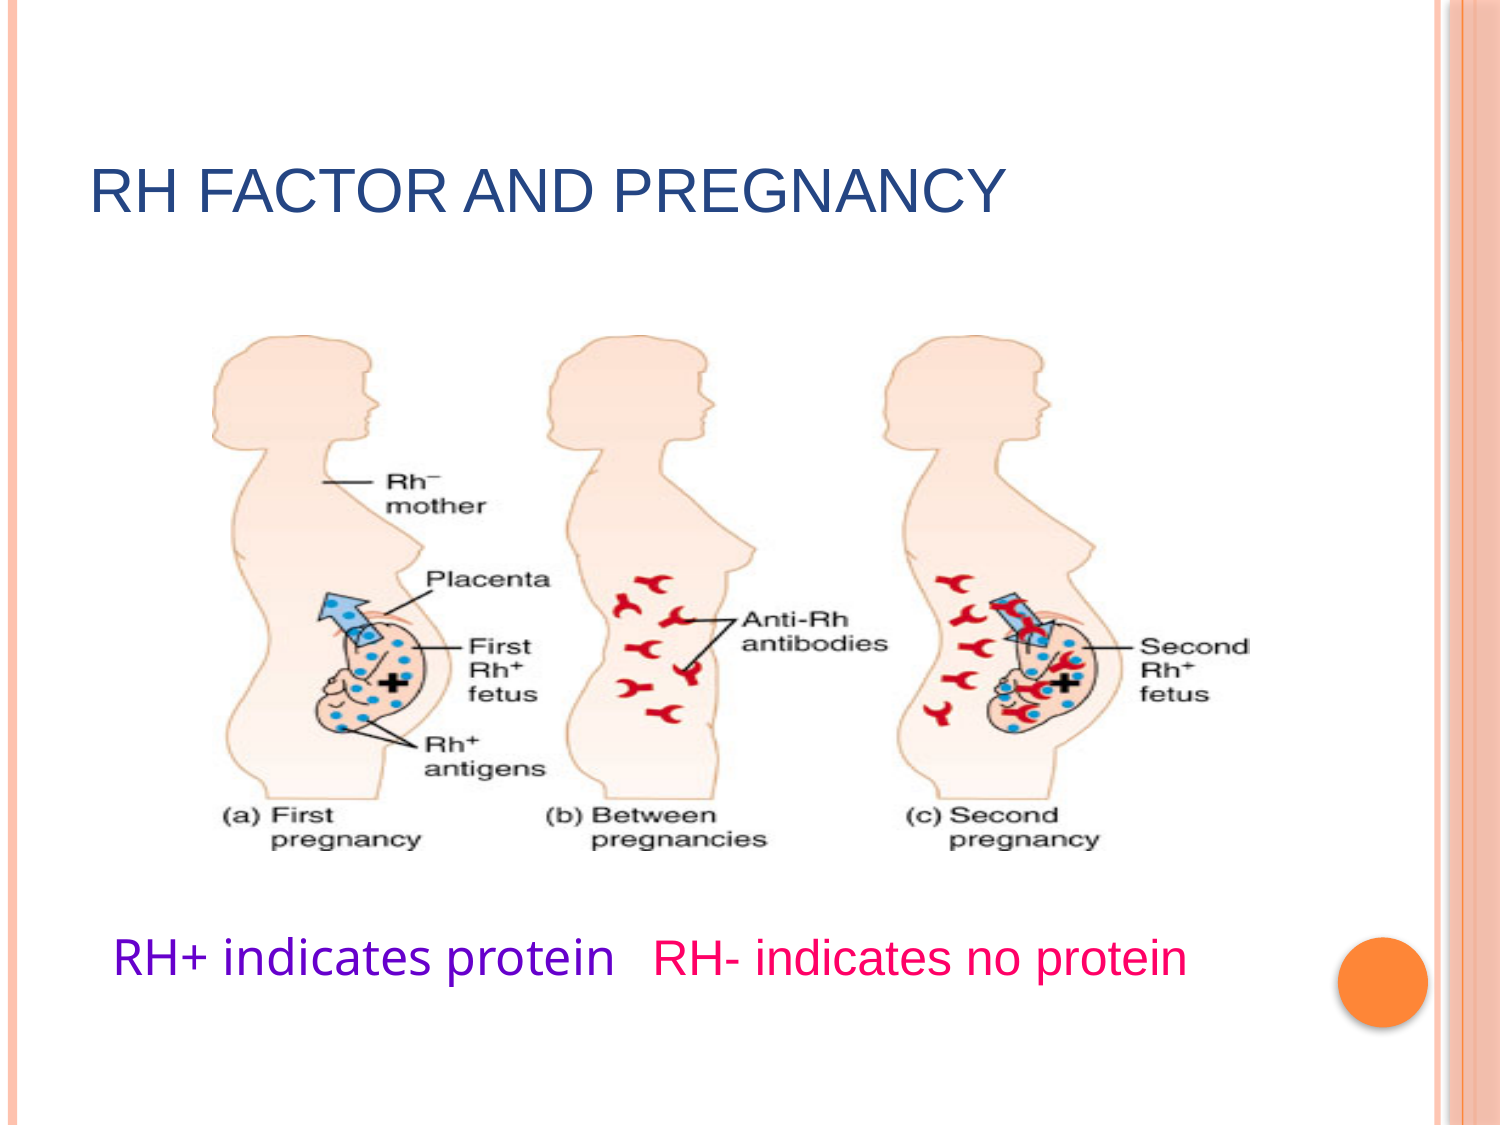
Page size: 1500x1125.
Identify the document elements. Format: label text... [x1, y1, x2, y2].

text_box RH+ indicates protein [98, 918, 632, 993]
title Rh Factor and Pregnancy [75, 45, 1300, 233]
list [211, 334, 1251, 851]
text_box RH- indicates no protein [637, 918, 1218, 1053]
